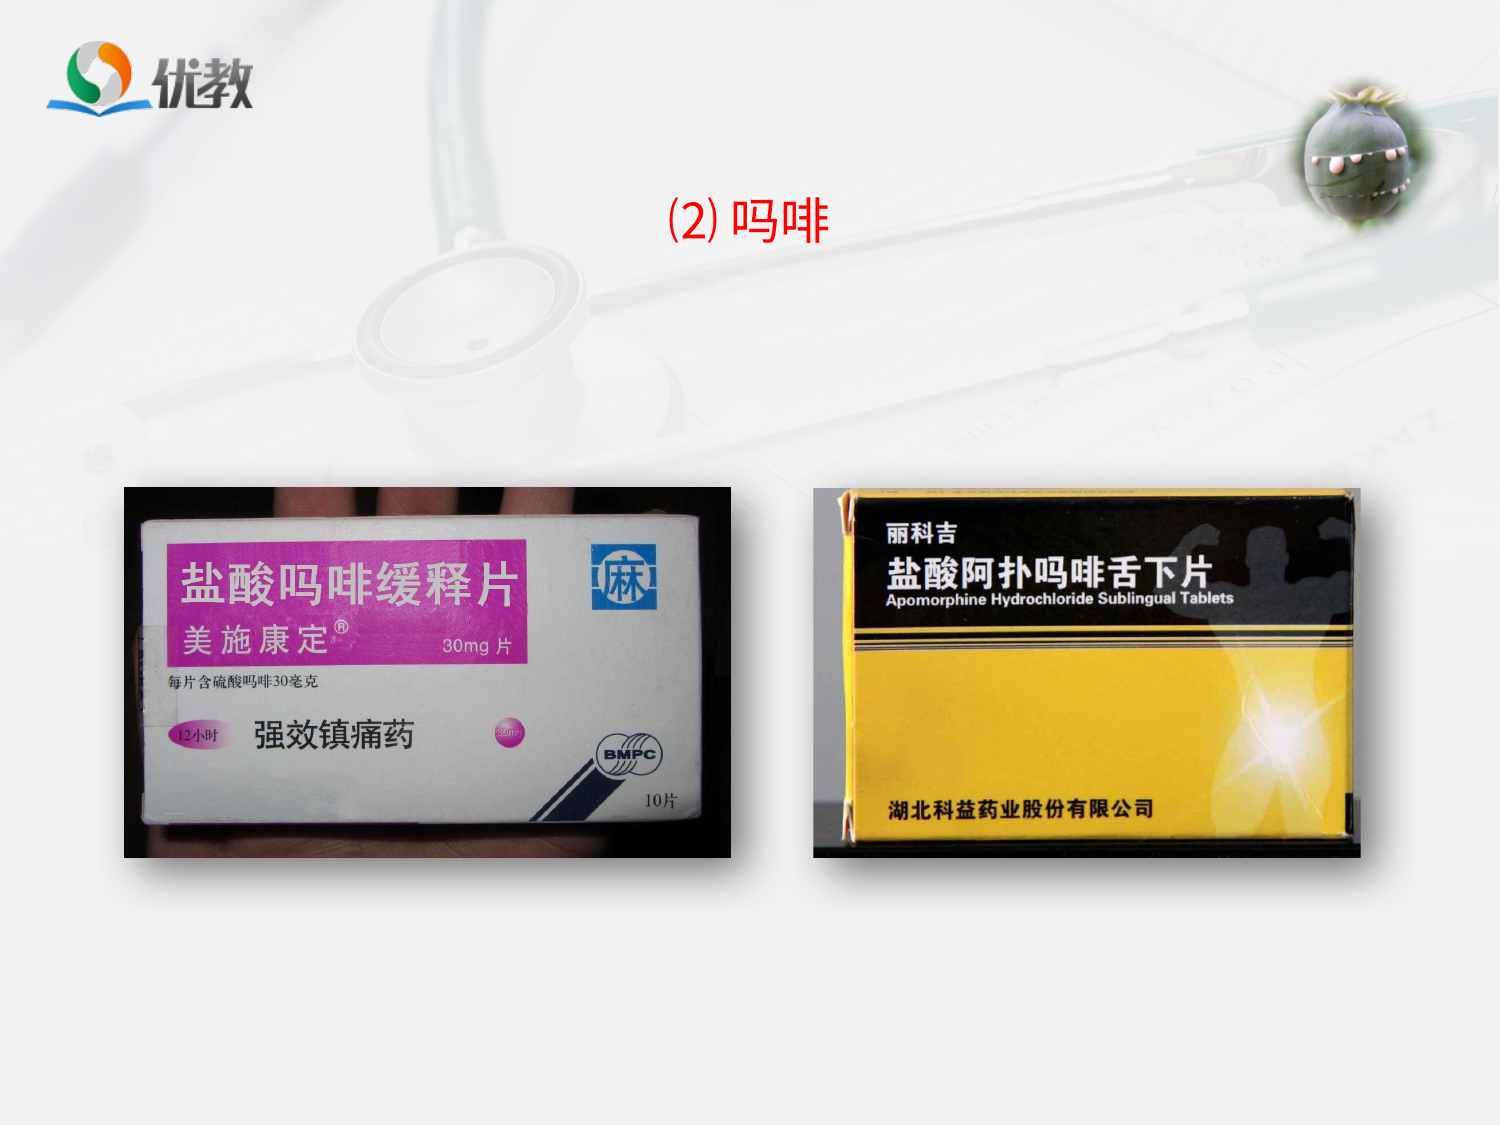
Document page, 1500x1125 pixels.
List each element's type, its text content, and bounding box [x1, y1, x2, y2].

picture [0, 0, 1500, 1125]
text_box ⑵吗啡 [654, 182, 846, 257]
